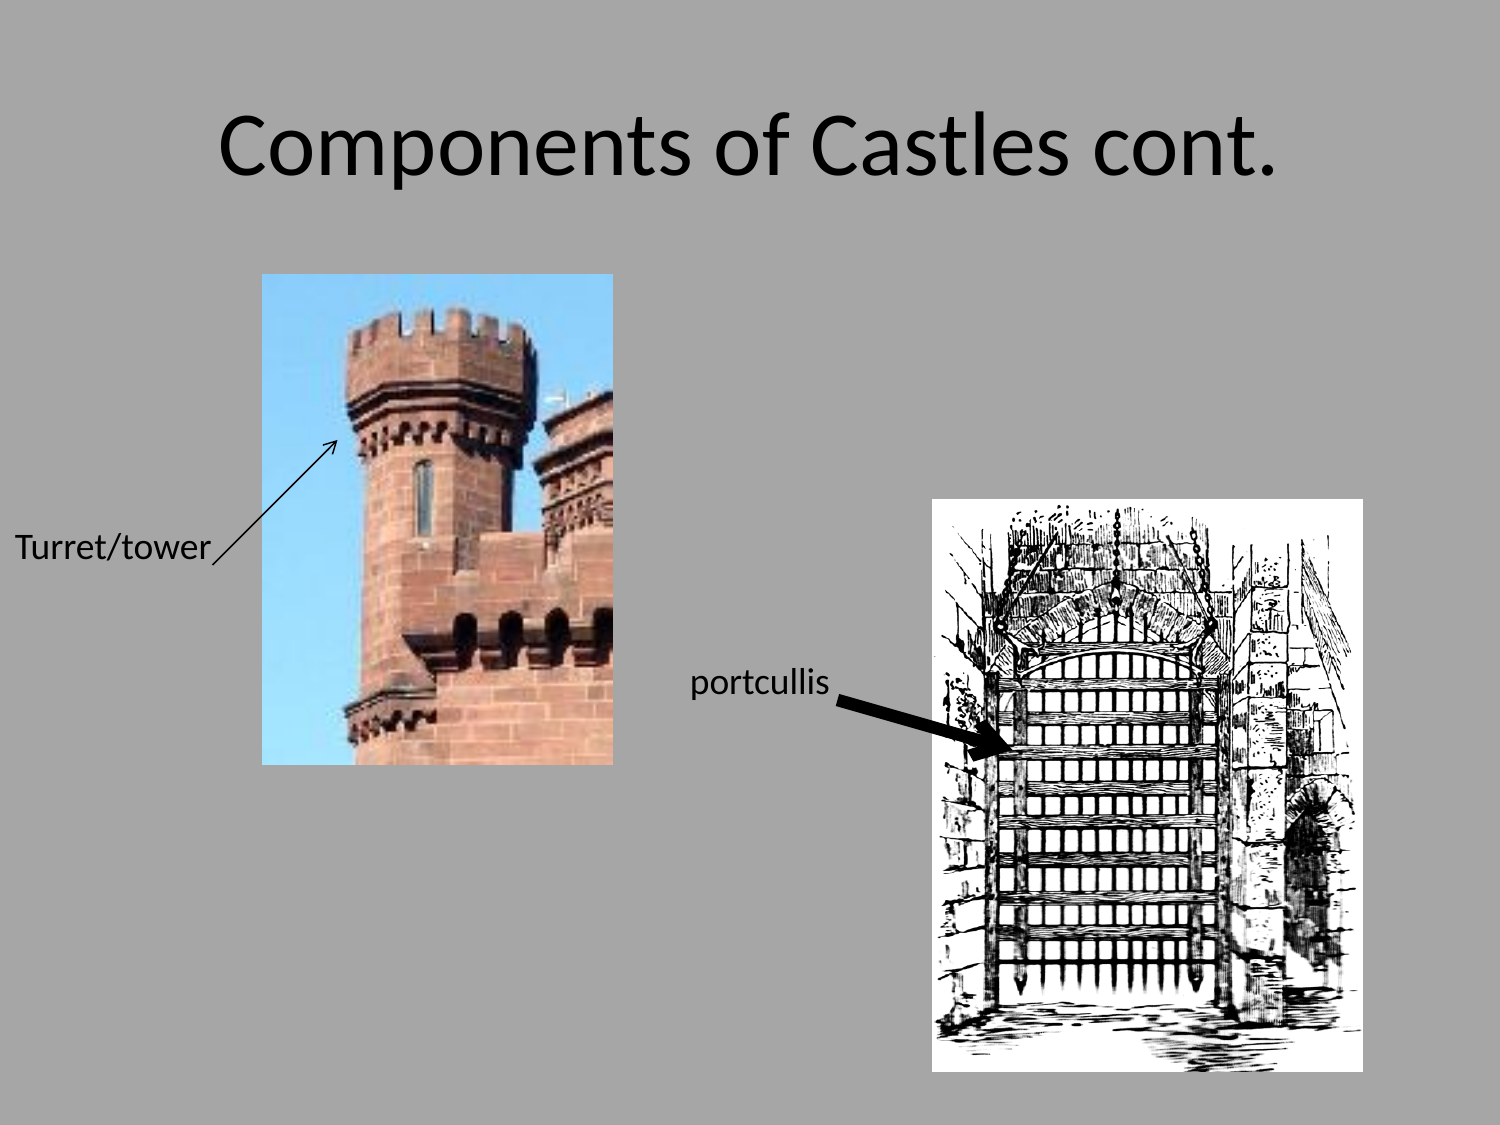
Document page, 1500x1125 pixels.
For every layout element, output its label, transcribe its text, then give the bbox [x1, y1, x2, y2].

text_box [674, 499, 1363, 1073]
title Components of Castles cont. [75, 45, 1425, 233]
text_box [0, 274, 613, 766]
